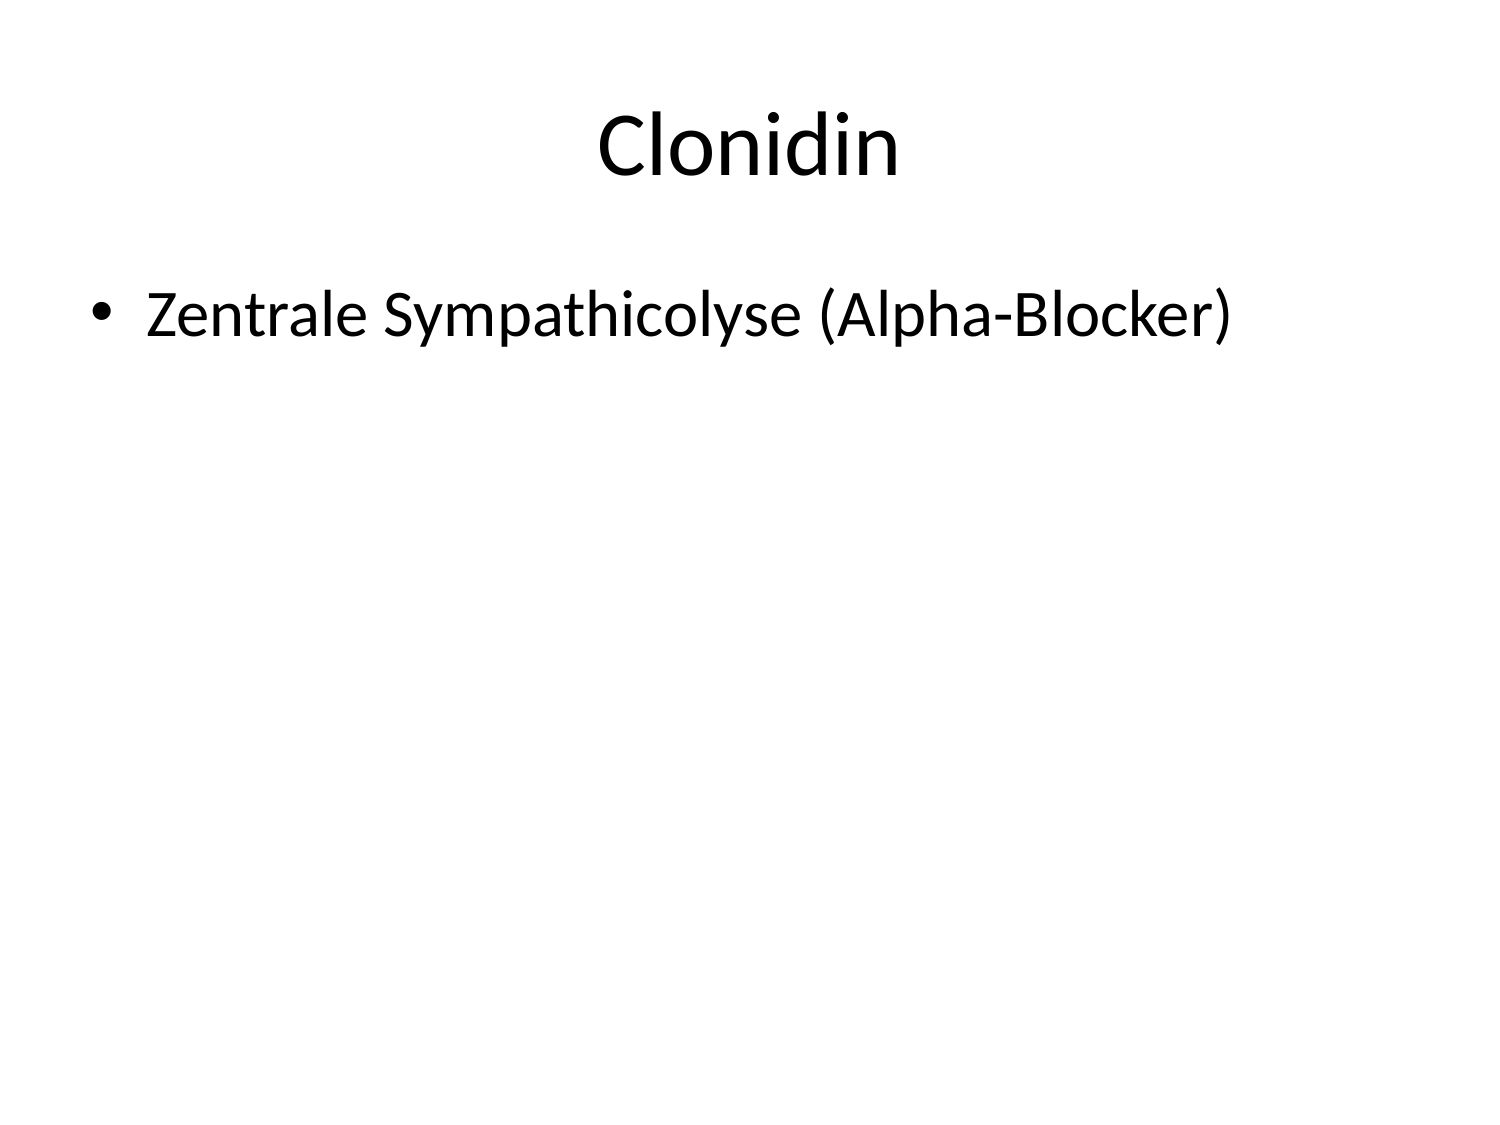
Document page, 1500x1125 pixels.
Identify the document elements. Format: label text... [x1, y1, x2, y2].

list Zentrale Sympathicolyse (Alpha-Blocker) [75, 262, 1425, 1005]
title Clonidin [75, 45, 1425, 233]
